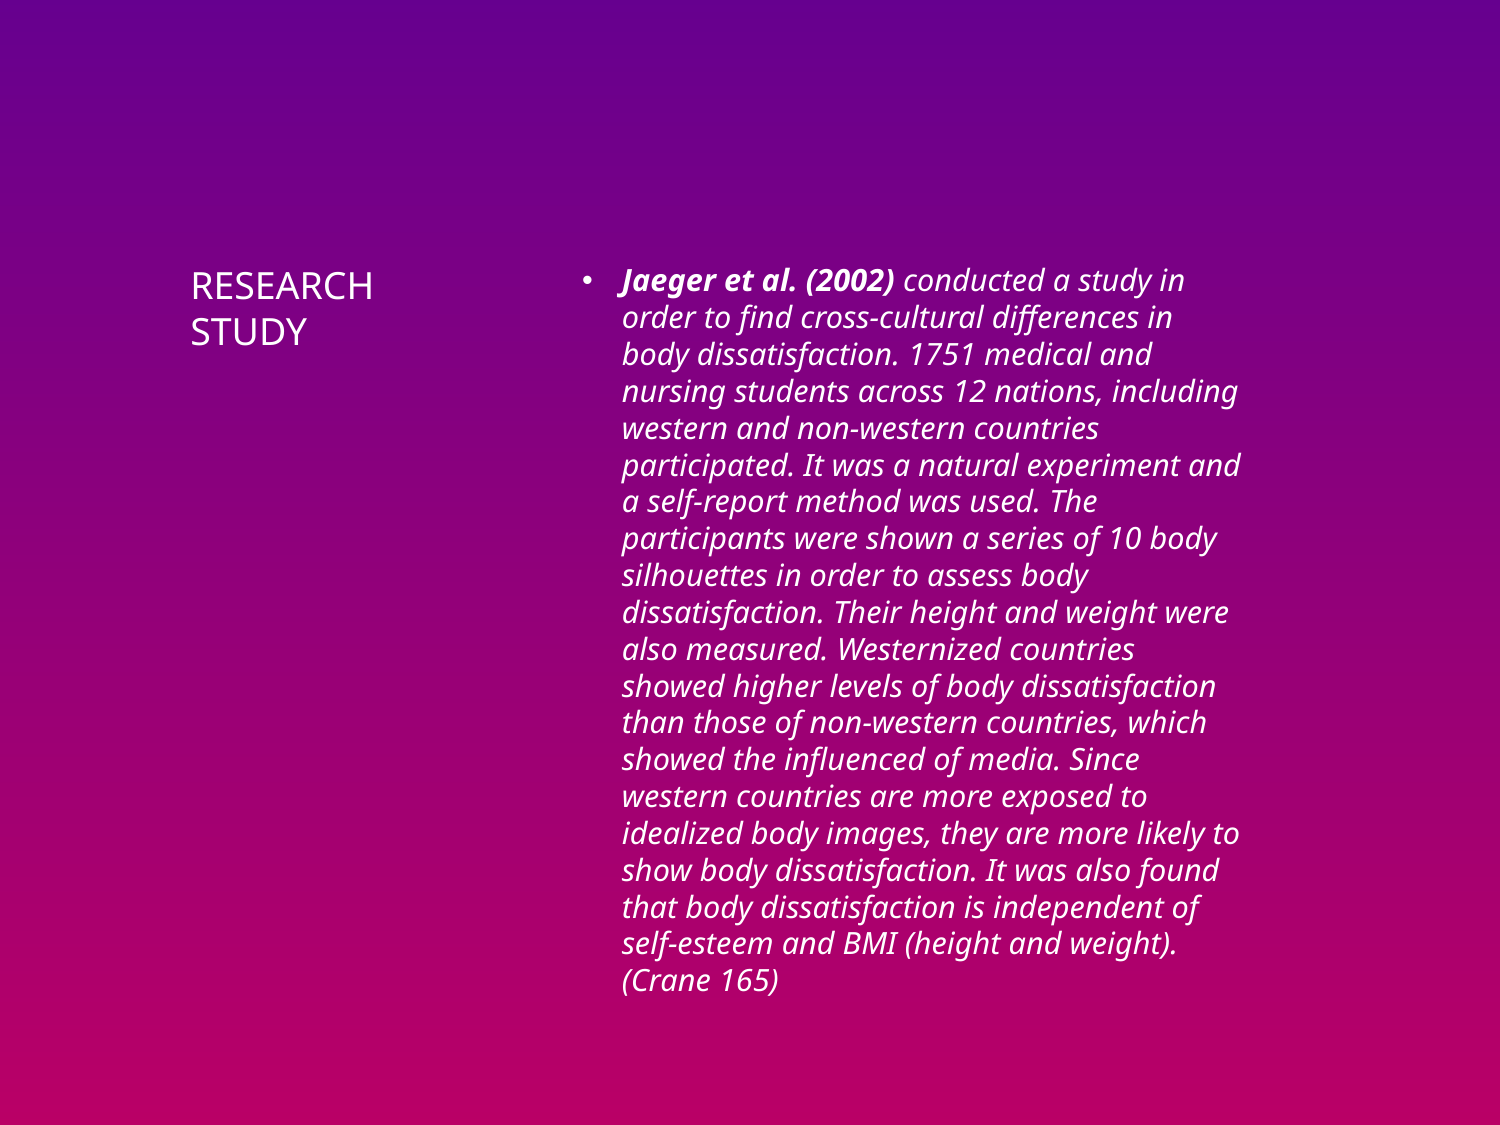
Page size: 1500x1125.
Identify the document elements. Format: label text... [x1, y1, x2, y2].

title Research study [175, 254, 516, 580]
list Jaeger et al. (2002) conducted a study in order to find cross-cultural differences in body dissatisfaction. 1751 medical and nursing students across 12 nations, including western and non-western countries participated. It was a natural experiment and a self-report method was used. The participants were shown a series of 10 body silhouettes in order to assess body dissatisfaction. Their height and weight were also measured. Westernized countries showed higher levels of body dissatisfaction than those of non-western countries, which showed the influenced of media. Since western countries are more exposed to idealized body images, they are more likely to show body dissatisfaction. It was also found that body dissatisfaction is independent of self-esteem and BMI (height and weight). (Crane 165) [566, 253, 1260, 1013]
